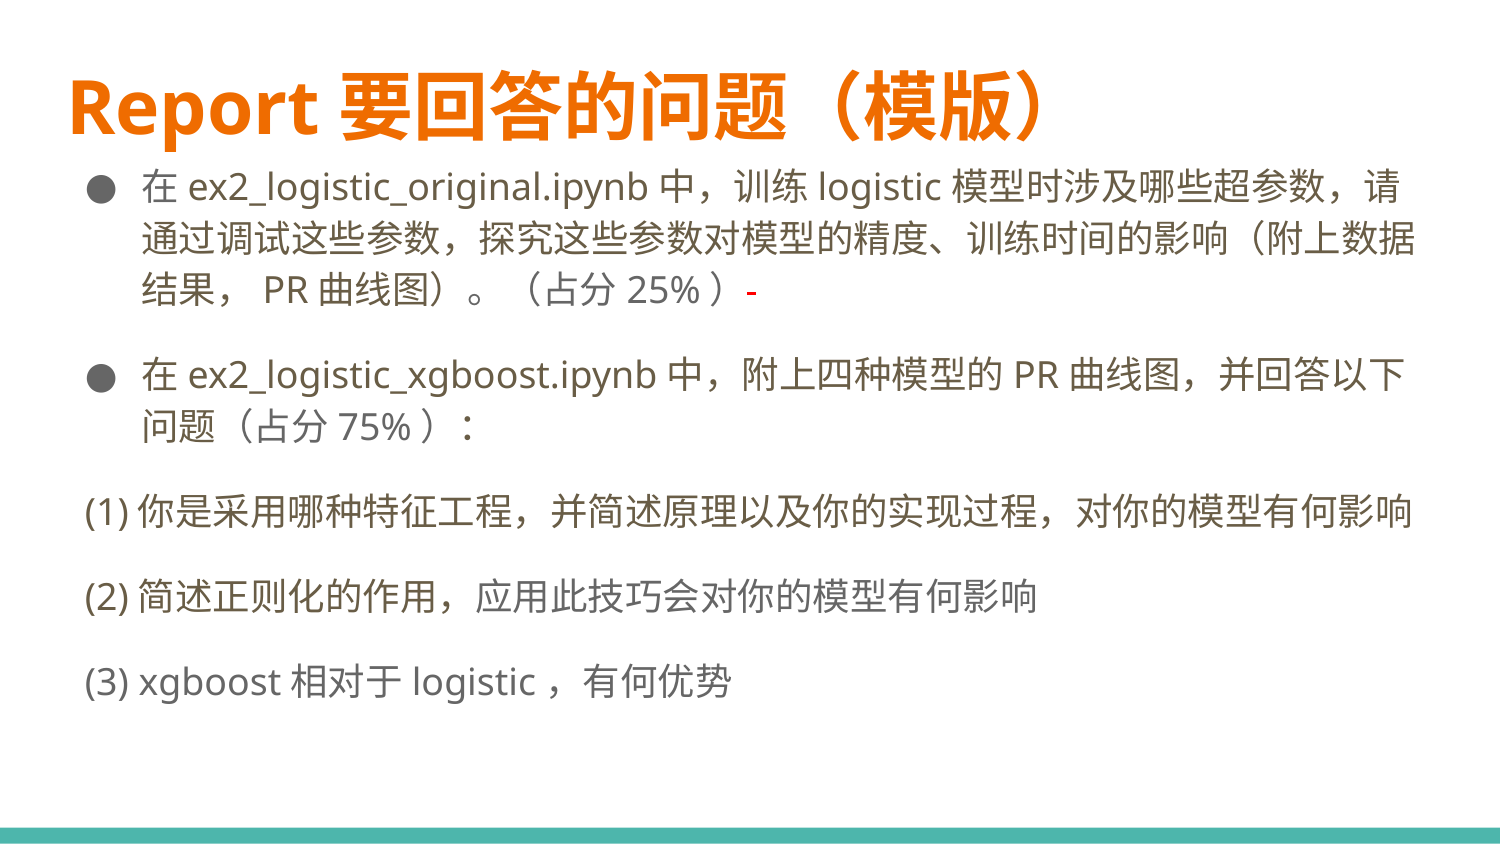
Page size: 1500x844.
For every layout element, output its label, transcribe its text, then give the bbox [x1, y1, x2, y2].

text_box [0, 591, 1283, 844]
title Report要回答的问题（模版） [51, 44, 1449, 141]
list 在ex2_logistic_original.ipynb中，训练logistic模型时涉及哪些超参数，请通过调试这些参数，探究这些参数对模型的精度、训练时间的影响（附上数据结果，PR曲线图）。（占分25%） 在ex2_logistic_xgboost.ipynb中，附上四种模型的PR曲线图，并回答以下问题（占分75%）： (1)你是采用哪种特征工程，并简述原理以及你的实现过程，对你的模型有何影响 (2)简述正则化的作用，应用此技巧会对你的模型有何影响 (3) xgboost相对于logistic，有何优势 [51, 141, 1449, 529]
